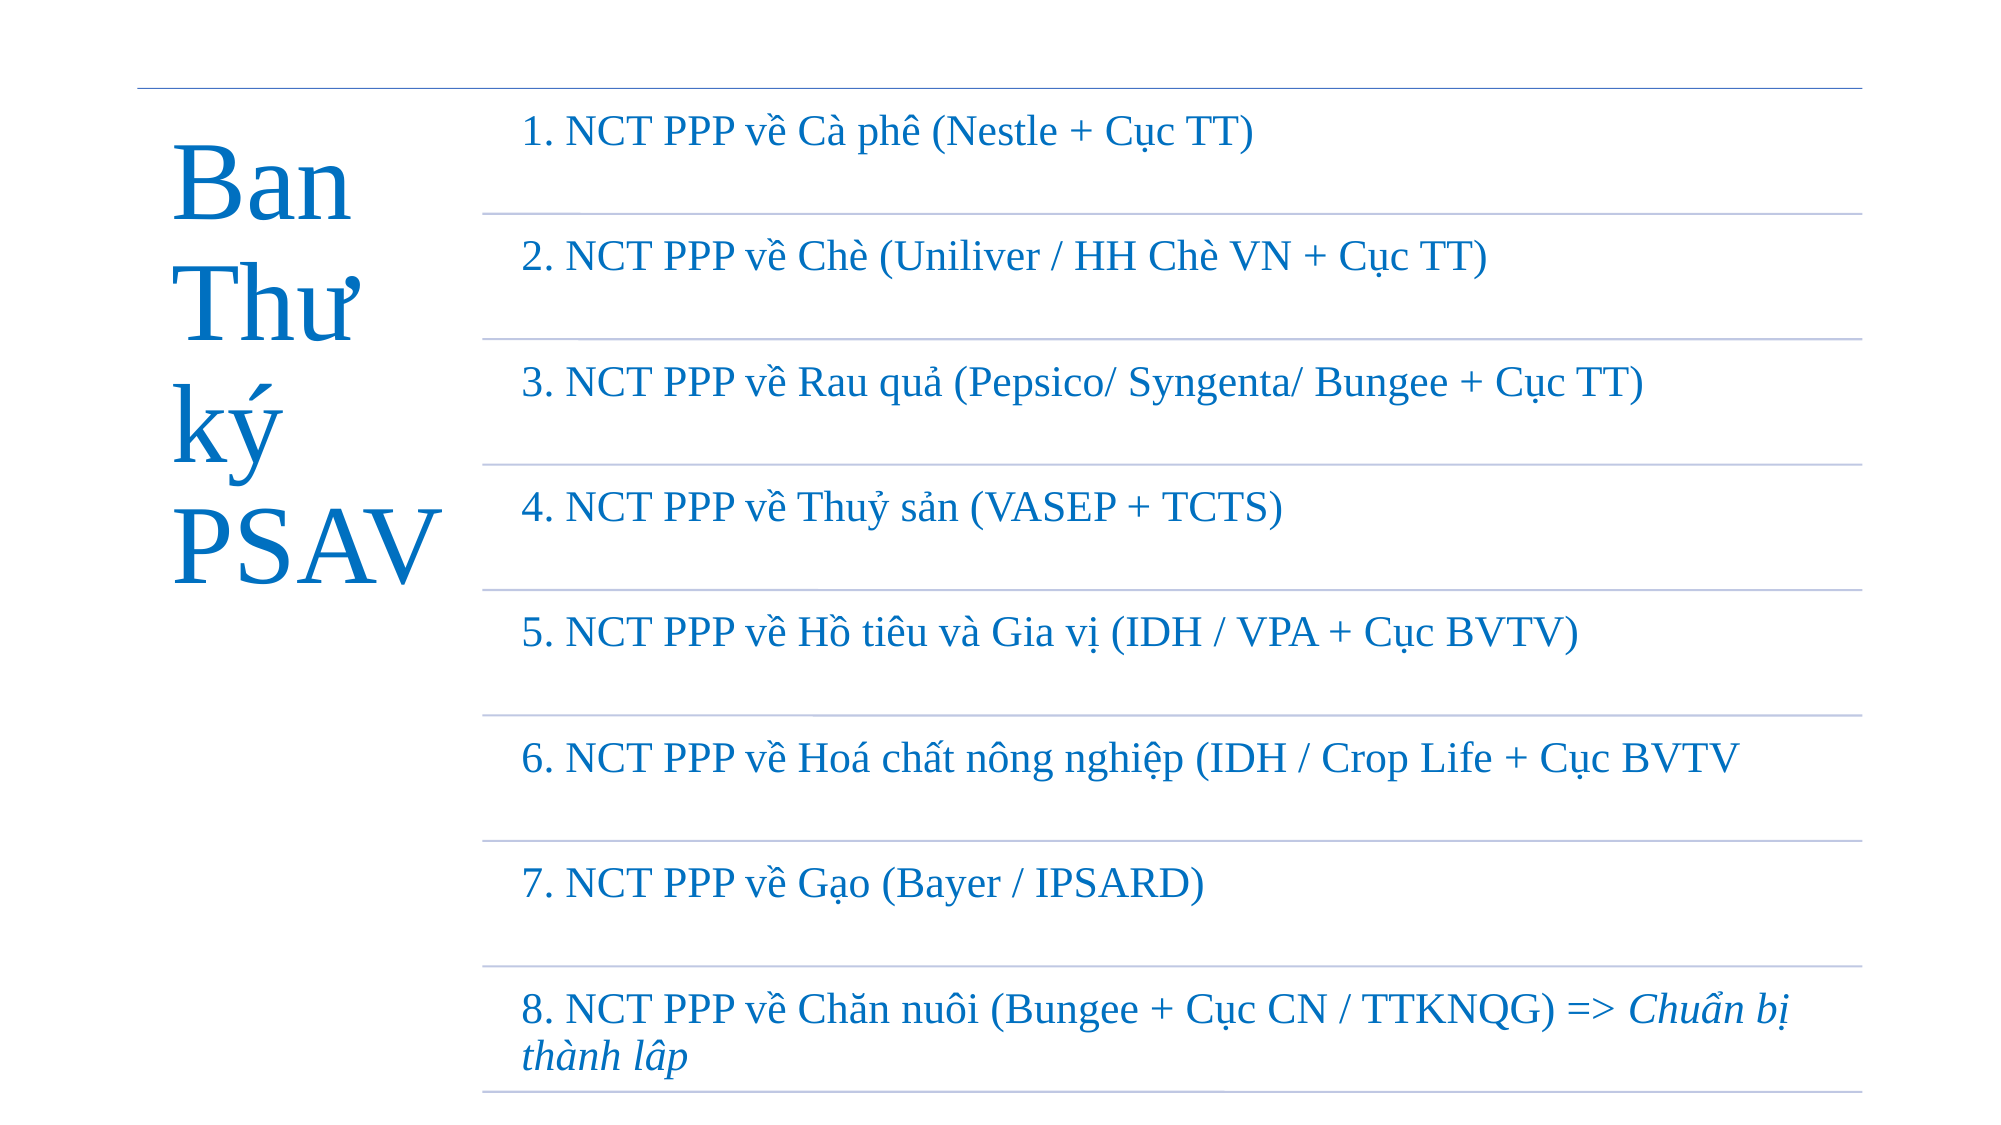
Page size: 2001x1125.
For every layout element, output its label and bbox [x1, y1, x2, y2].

list [137, 88, 1863, 1099]
